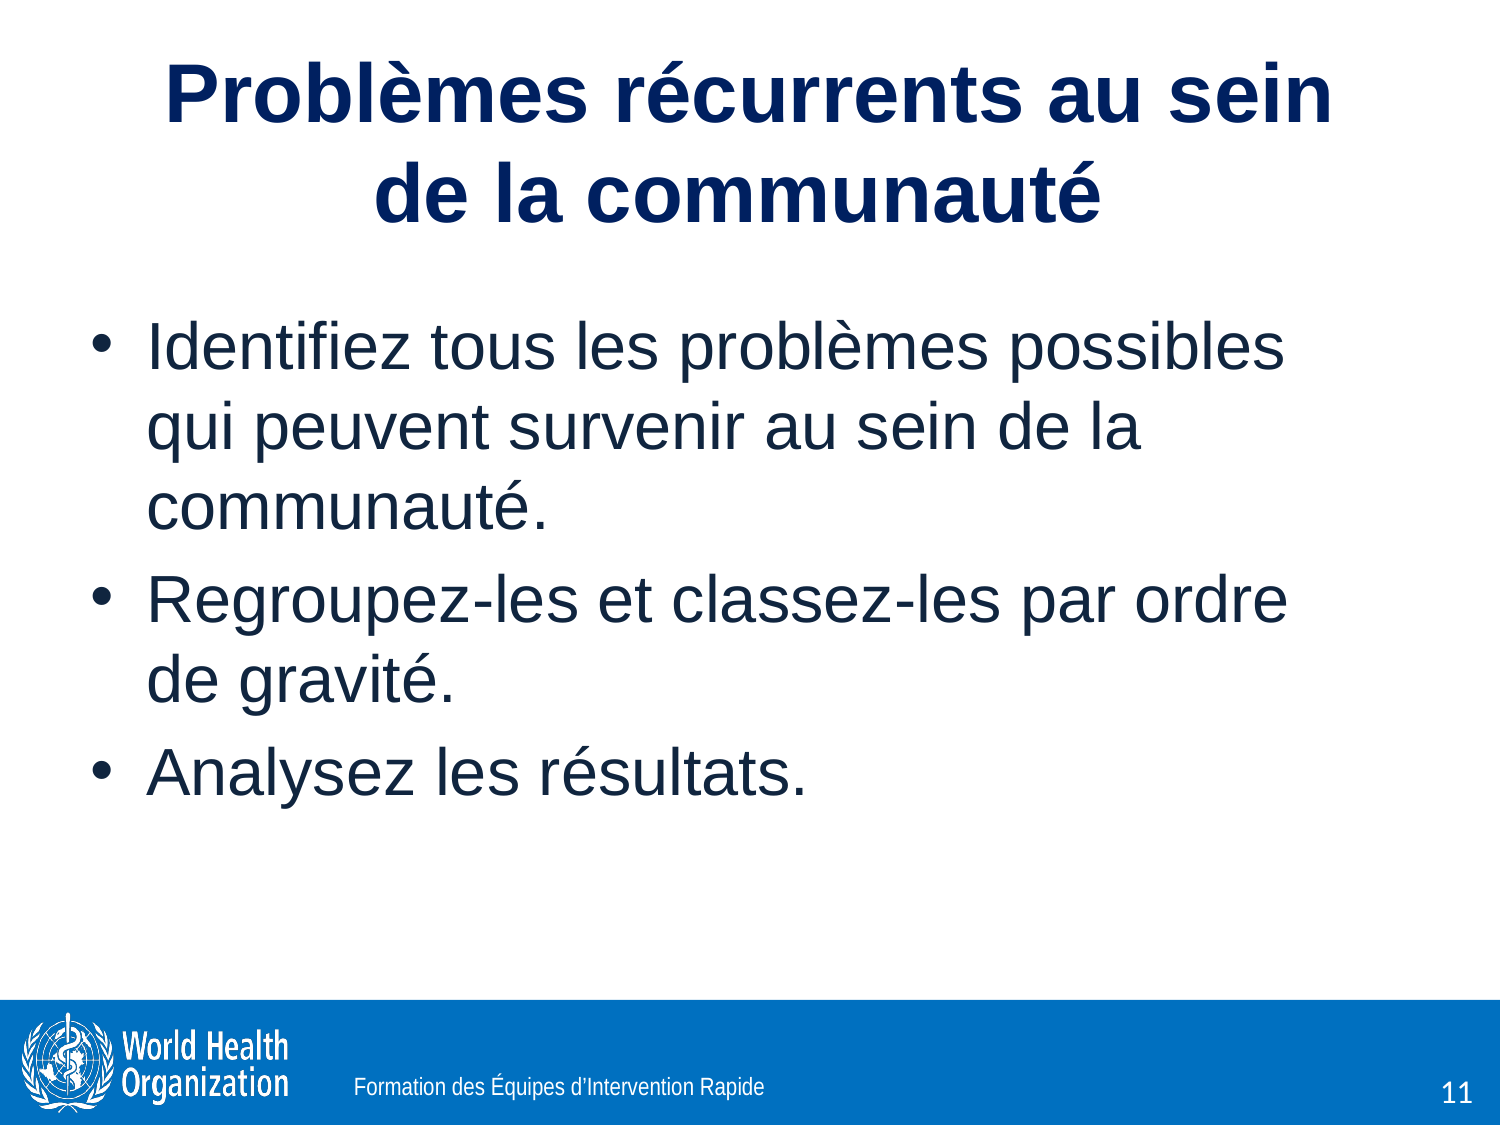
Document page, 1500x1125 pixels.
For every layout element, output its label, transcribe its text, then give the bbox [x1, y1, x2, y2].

title Problèmes récurrents au sein de la communauté [75, 45, 1425, 233]
picture [21, 1012, 288, 1113]
list Identifiez tous les problèmes possibles qui peuvent survenir au sein de la communauté. Regroupez-les et classez-les par ordre de gravité. Analysez les résultats. [75, 295, 1388, 1038]
